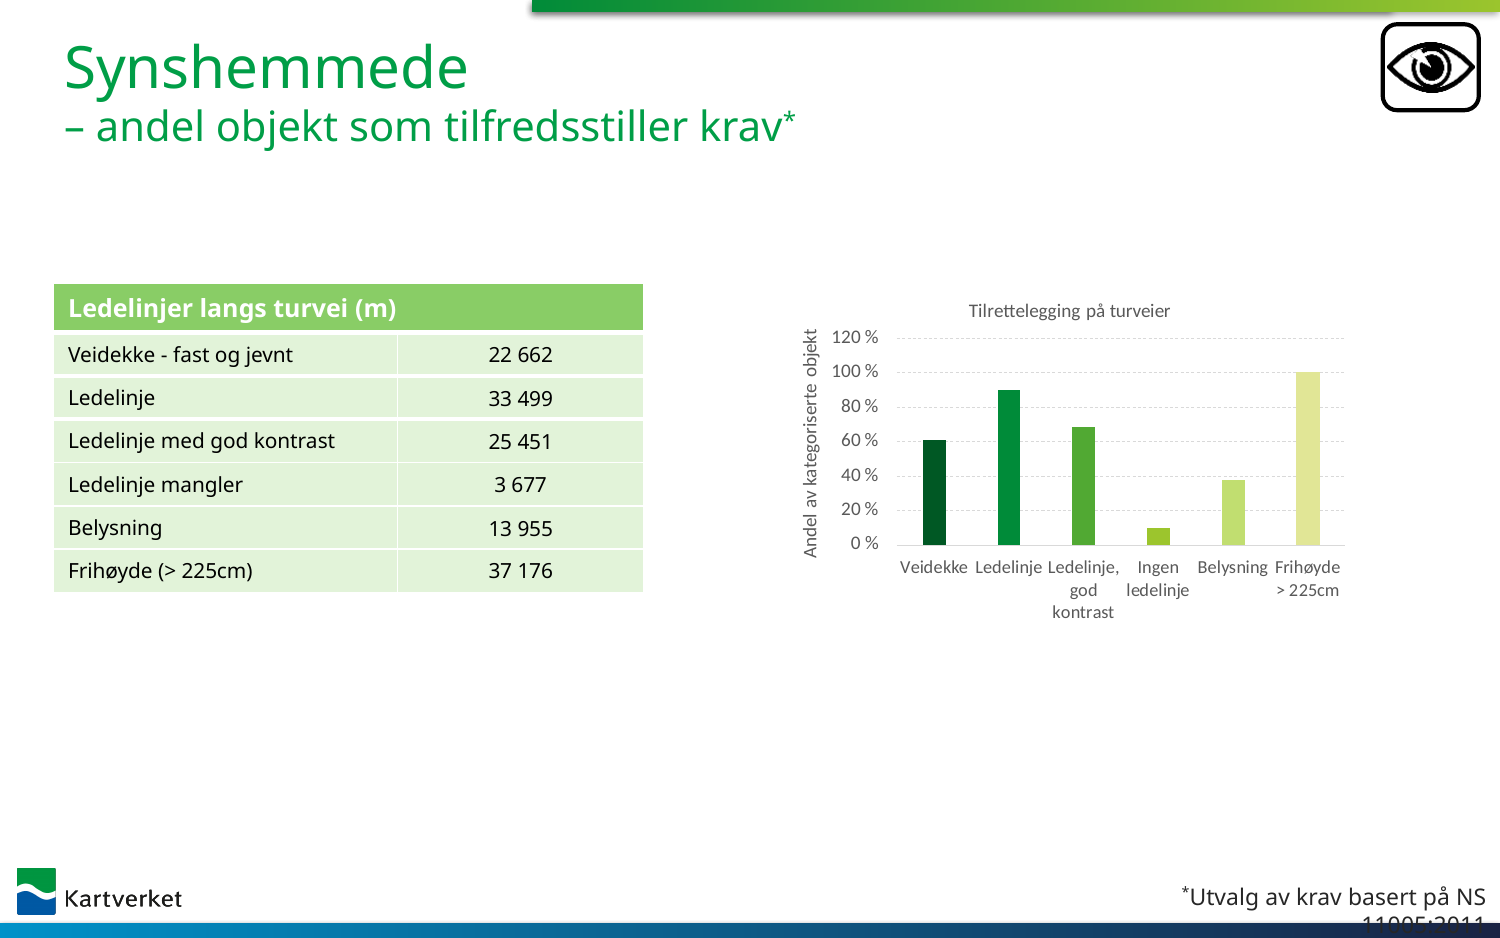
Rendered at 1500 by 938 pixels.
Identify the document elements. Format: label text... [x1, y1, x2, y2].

table_cell Veidekke - fast og jevnt [54, 335, 397, 374]
table_cell 33 499 [398, 378, 643, 417]
table_cell Ledelinje [54, 378, 397, 417]
table_cell Frihøyde (> 225cm) [54, 550, 397, 592]
table_cell Ledelinje med god kontrast [54, 421, 397, 462]
table_cell 22 662 [398, 335, 643, 374]
table_cell 25 451 [398, 421, 643, 462]
table_header Ledelinjer langs turvei (m) [54, 284, 643, 330]
table_cell 3 677 [398, 463, 643, 505]
table_cell 13 955 [398, 507, 643, 548]
table_cell 37 176 [398, 550, 643, 592]
text_box Synshemmede – andel objekt som tilfredsstiller krav* [49, 24, 1431, 158]
text_box *Utvalg av krav basert på NS 11005:2011 [1068, 873, 1500, 938]
table_cell Belysning [54, 507, 397, 548]
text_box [1382, 24, 1480, 111]
picture [791, 291, 1348, 630]
table_cell Ledelinje mangler [54, 463, 397, 505]
